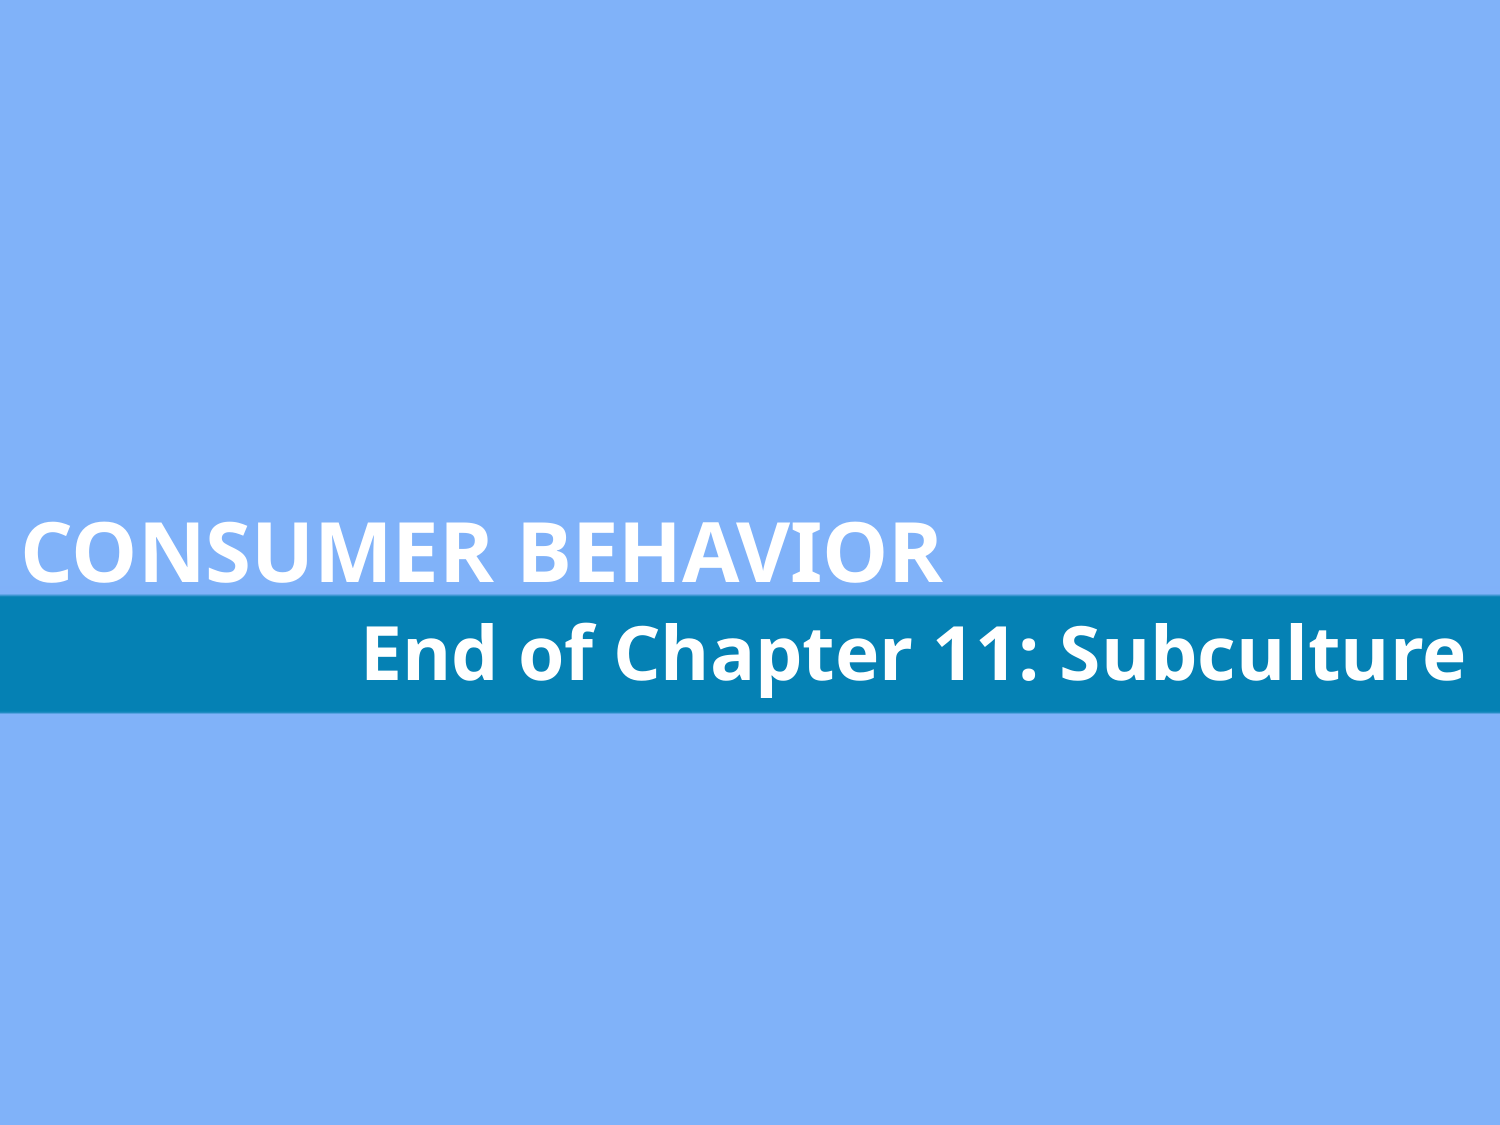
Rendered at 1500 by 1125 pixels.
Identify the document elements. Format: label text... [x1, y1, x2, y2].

picture [0, 0, 1500, 596]
picture [0, 713, 1500, 1125]
text_box CONSUMER BEHAVIOR [5, 491, 1424, 592]
text_box End of Chapter 11: Subculture [18, 597, 1483, 703]
